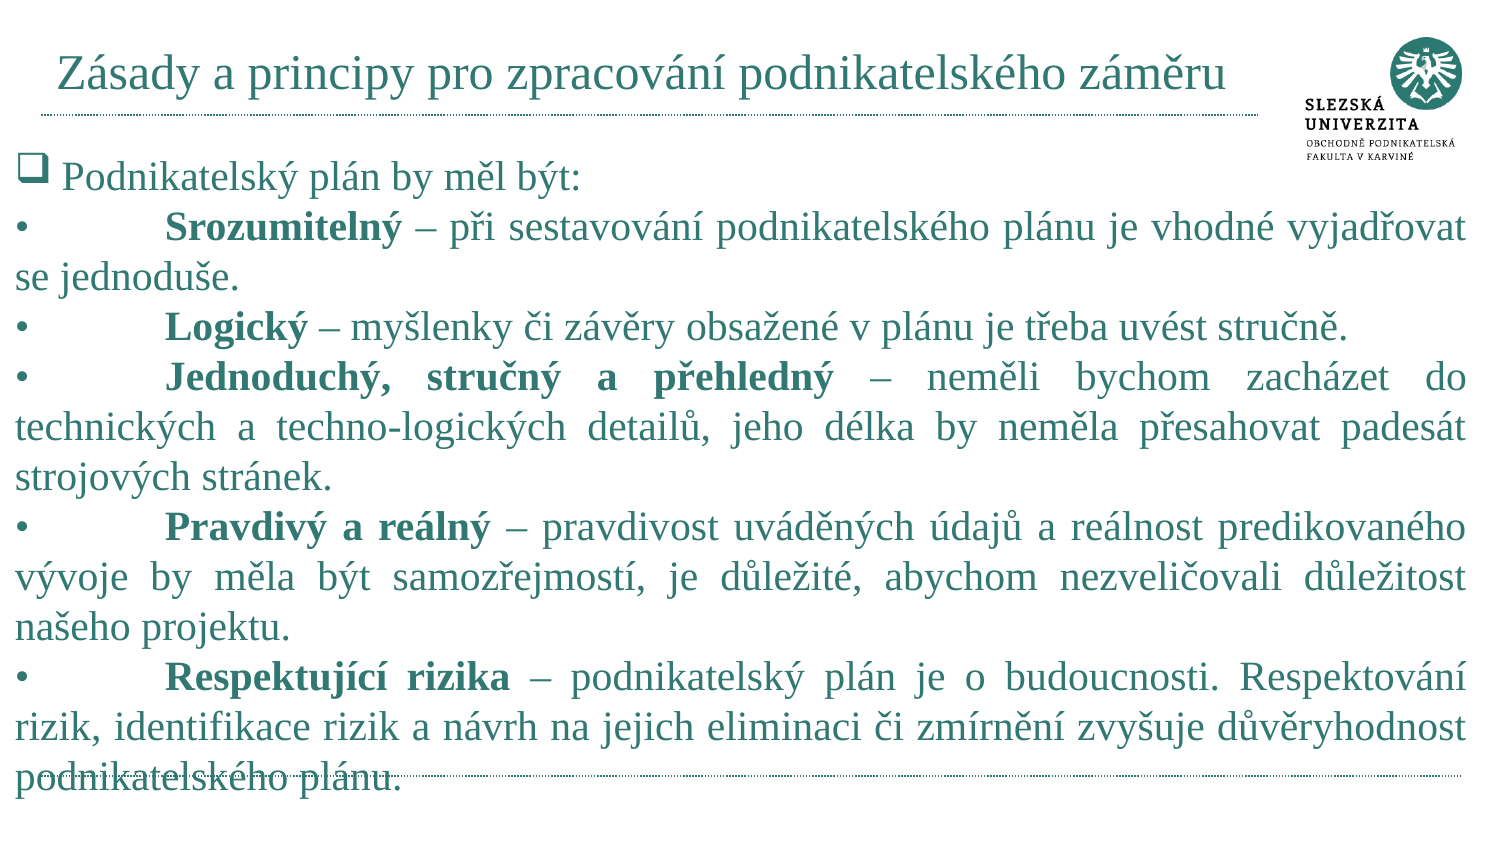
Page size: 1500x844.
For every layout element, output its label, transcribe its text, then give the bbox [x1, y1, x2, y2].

title Zásady a principy pro zpracování podnikatelského záměru [41, 32, 1258, 116]
picture [1305, 37, 1462, 141]
text_box Podnikatelský plán by měl být: • Srozumitelný – při sestavování podnikatelského plánu je vhodné vyjadřovat se jednoduše. • Logický – myšlenky či závěry obsažené v plánu je třeba uvést stručně. • Jednoduchý, stručný a přehledný – neměli bychom zacházet do technických a techno-logických detailů, jeho délka by neměla přesahovat padesát strojových stránek. • Pravdivý a reálný – pravdivost uváděných údajů a reálnost predikovaného vývoje by měla být samozřejmostí, je důležité, abychom nezveličovali důležitost našeho projektu. • Respektující rizika – podnikatelský plán je o budoucnosti. Respektování rizik, identifikace rizik a návrh na jejich eliminaci či zmírnění zvyšuje důvěryhodnost podnikatelského plánu. [0, 141, 1483, 844]
